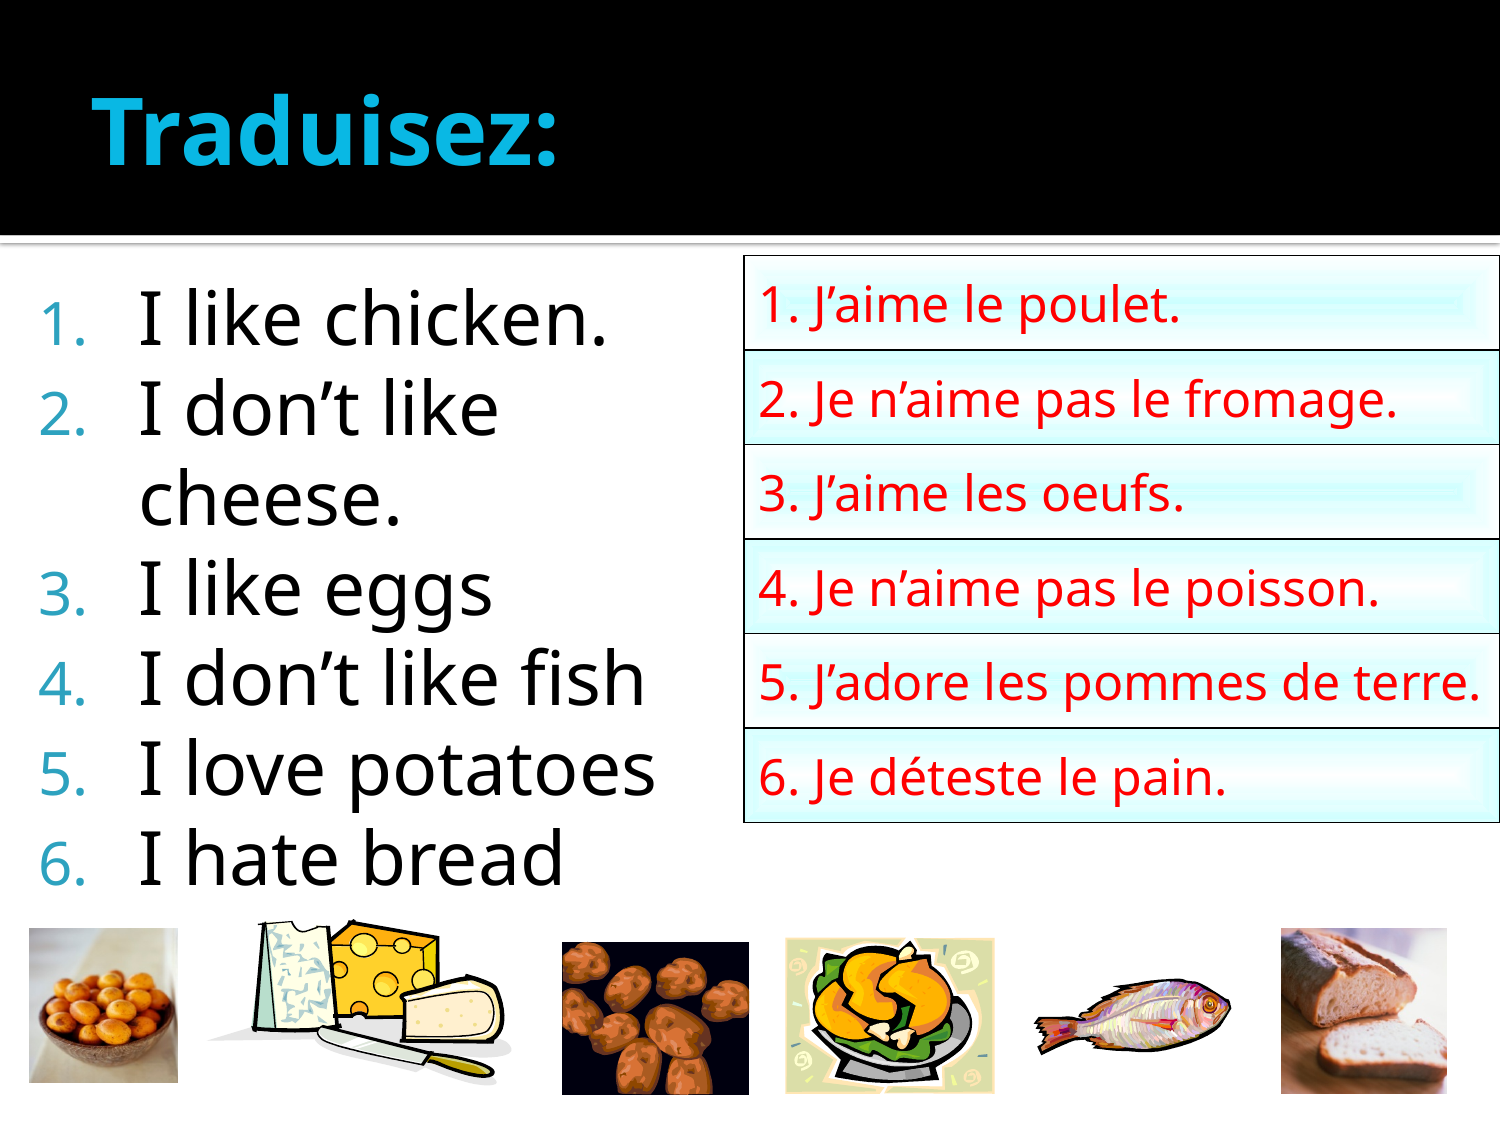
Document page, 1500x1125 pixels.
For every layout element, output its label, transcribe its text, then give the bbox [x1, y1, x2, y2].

picture [785, 934, 999, 1098]
picture [206, 916, 514, 1088]
text_box 2. Je n’aime pas le fromage. [744, 350, 1500, 444]
title Traduisez: [75, 25, 1425, 231]
picture [1033, 976, 1235, 1059]
text_box 5. J’adore les pommes de terre. [744, 633, 1500, 727]
text_box 1. J’aime le poulet. [744, 255, 1500, 350]
picture [560, 940, 750, 1097]
text_box 6. Je déteste le pain. [744, 727, 1500, 823]
text_box 3. J’aime les oeufs. [744, 444, 1500, 538]
picture [1281, 928, 1447, 1094]
list I like chicken. I don’t like cheese. I like eggs I don’t like fish I love potatoes I hate bread [29, 255, 763, 847]
text_box 4. Je n’aime pas le poisson. [744, 538, 1500, 633]
picture [29, 928, 178, 1083]
